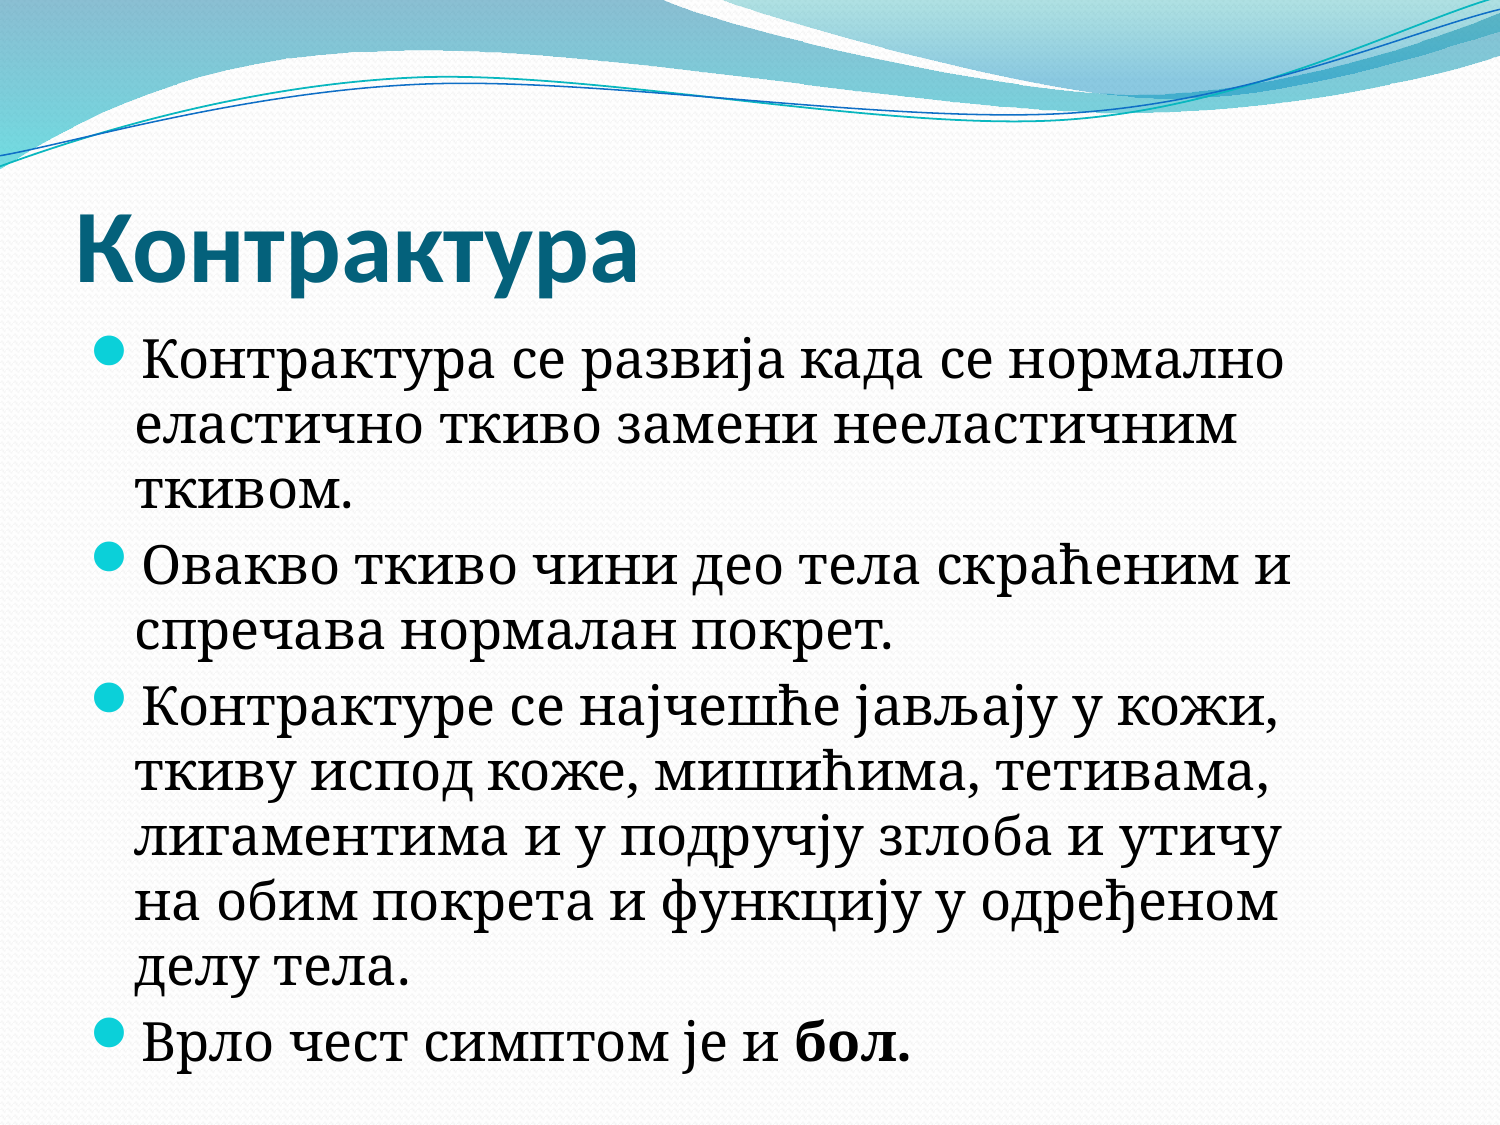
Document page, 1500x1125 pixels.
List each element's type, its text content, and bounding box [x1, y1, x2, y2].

title Контрактура [75, 115, 1425, 303]
list Контрактура се развија када се нормално еластичнo ткиво замени нееластичним ткивом. Овакво ткиво чини дeо тела скраћеним и спречава нормалан покрет. Контрактуре се најчешће јављају у кожи, ткиву испод коже, мишићима, тетивама, лигаментима и у подручју зглоба и утичу на обим покрета и функцију у одређеном делу тела. Врло чест симптом је и бол. [75, 317, 1425, 1038]
